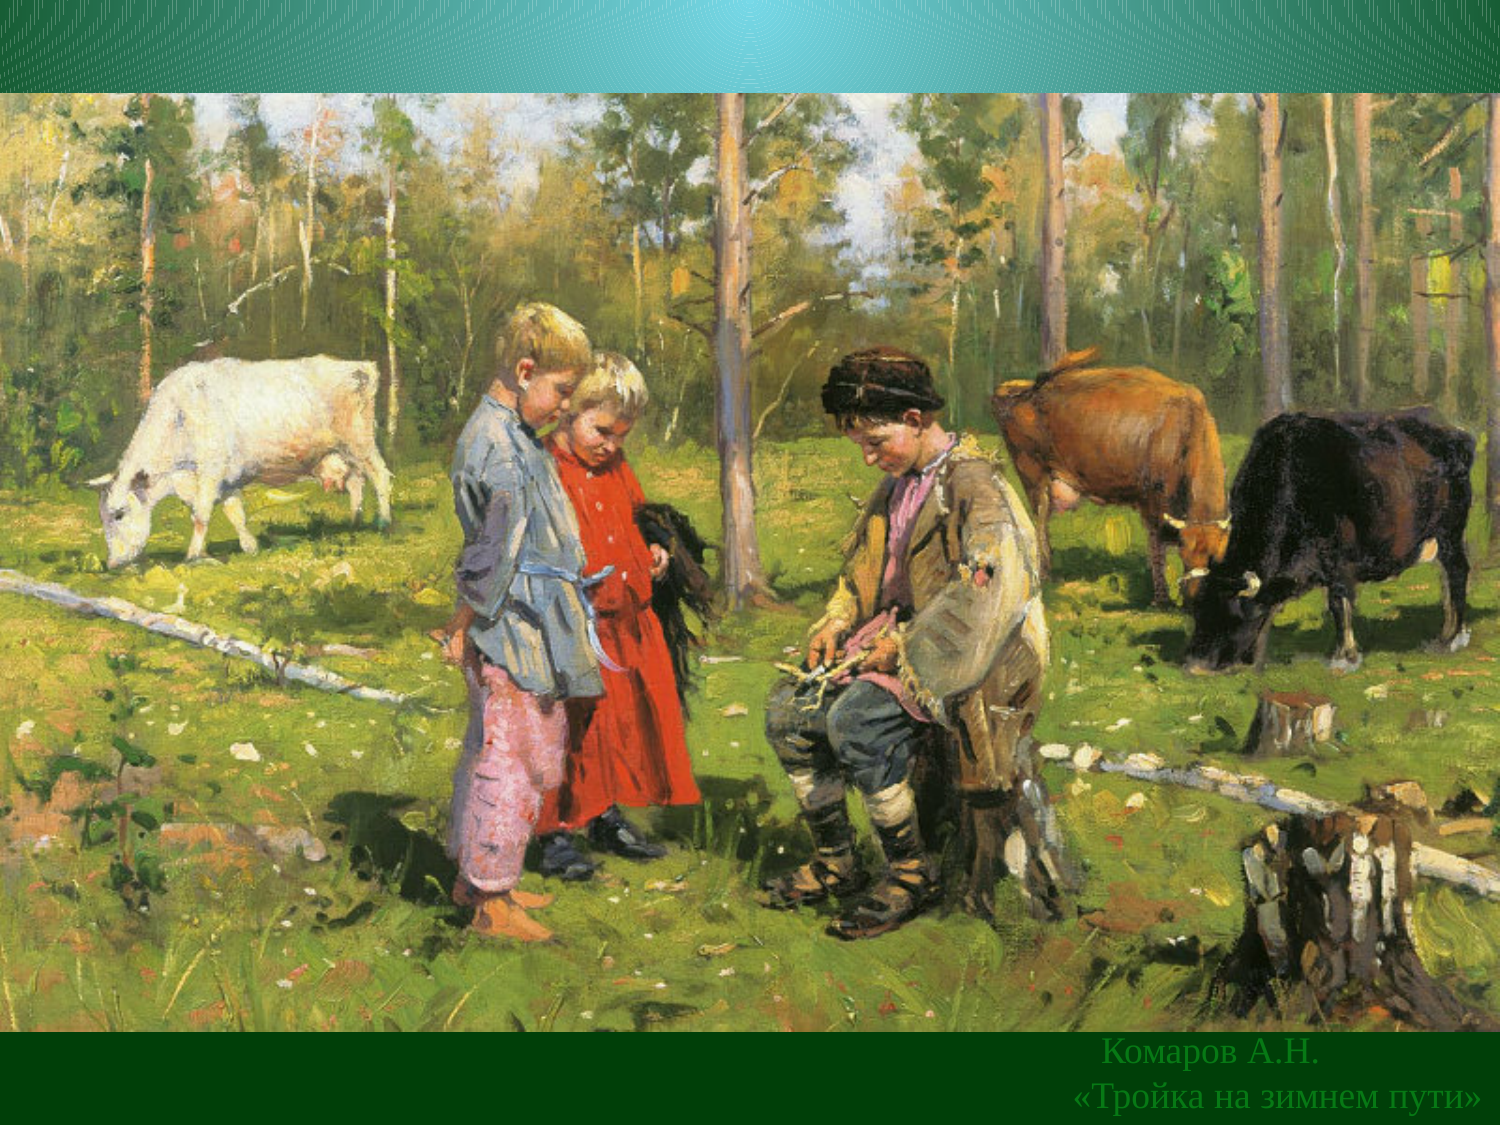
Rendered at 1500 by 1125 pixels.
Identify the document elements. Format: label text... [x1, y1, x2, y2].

picture [0, 93, 1500, 1032]
text_box Комаров А.Н. «Тройка на зимнем пути» [1057, 1040, 1498, 1124]
